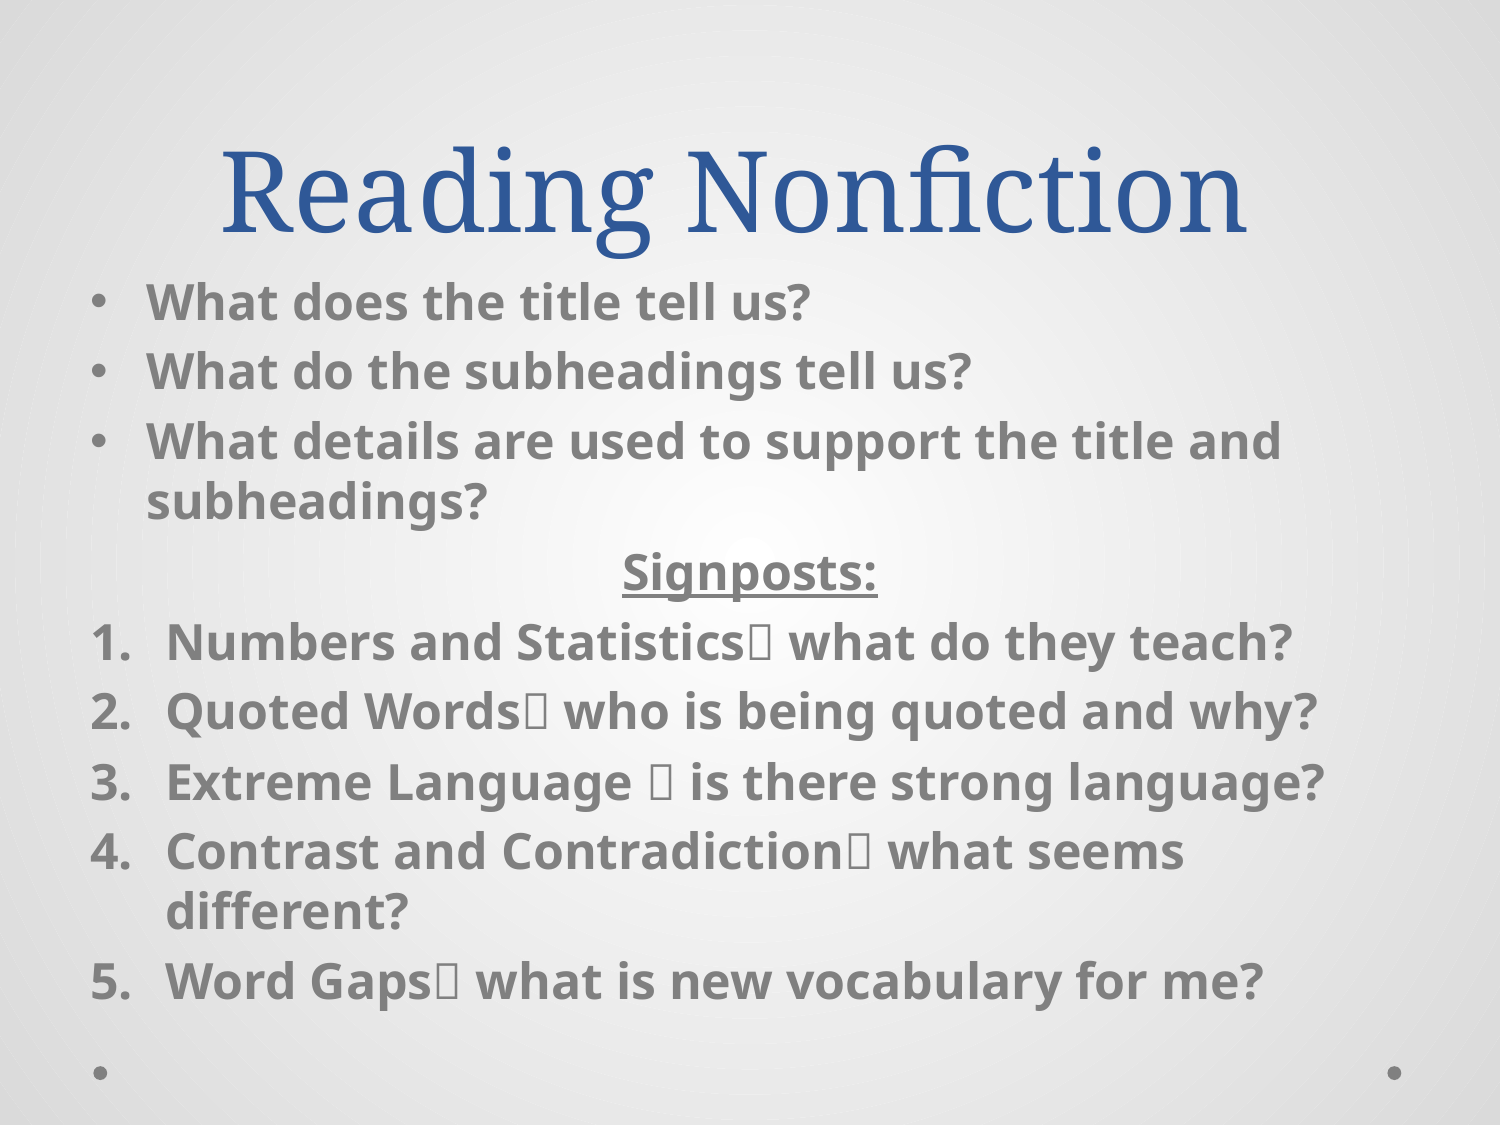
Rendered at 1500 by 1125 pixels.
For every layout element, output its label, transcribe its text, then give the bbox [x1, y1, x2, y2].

list What does the title tell us? What do the subheadings tell us? What details are used to support the title and subheadings? Signposts: Numbers and Statistics what do they teach? Quoted Words who is being quoted and why? Extreme Language  is there strong language? Contrast and Contradiction what seems different? Word Gaps what is new vocabulary for me? [75, 262, 1425, 1039]
title Reading Nonfiction [75, 0, 1425, 262]
